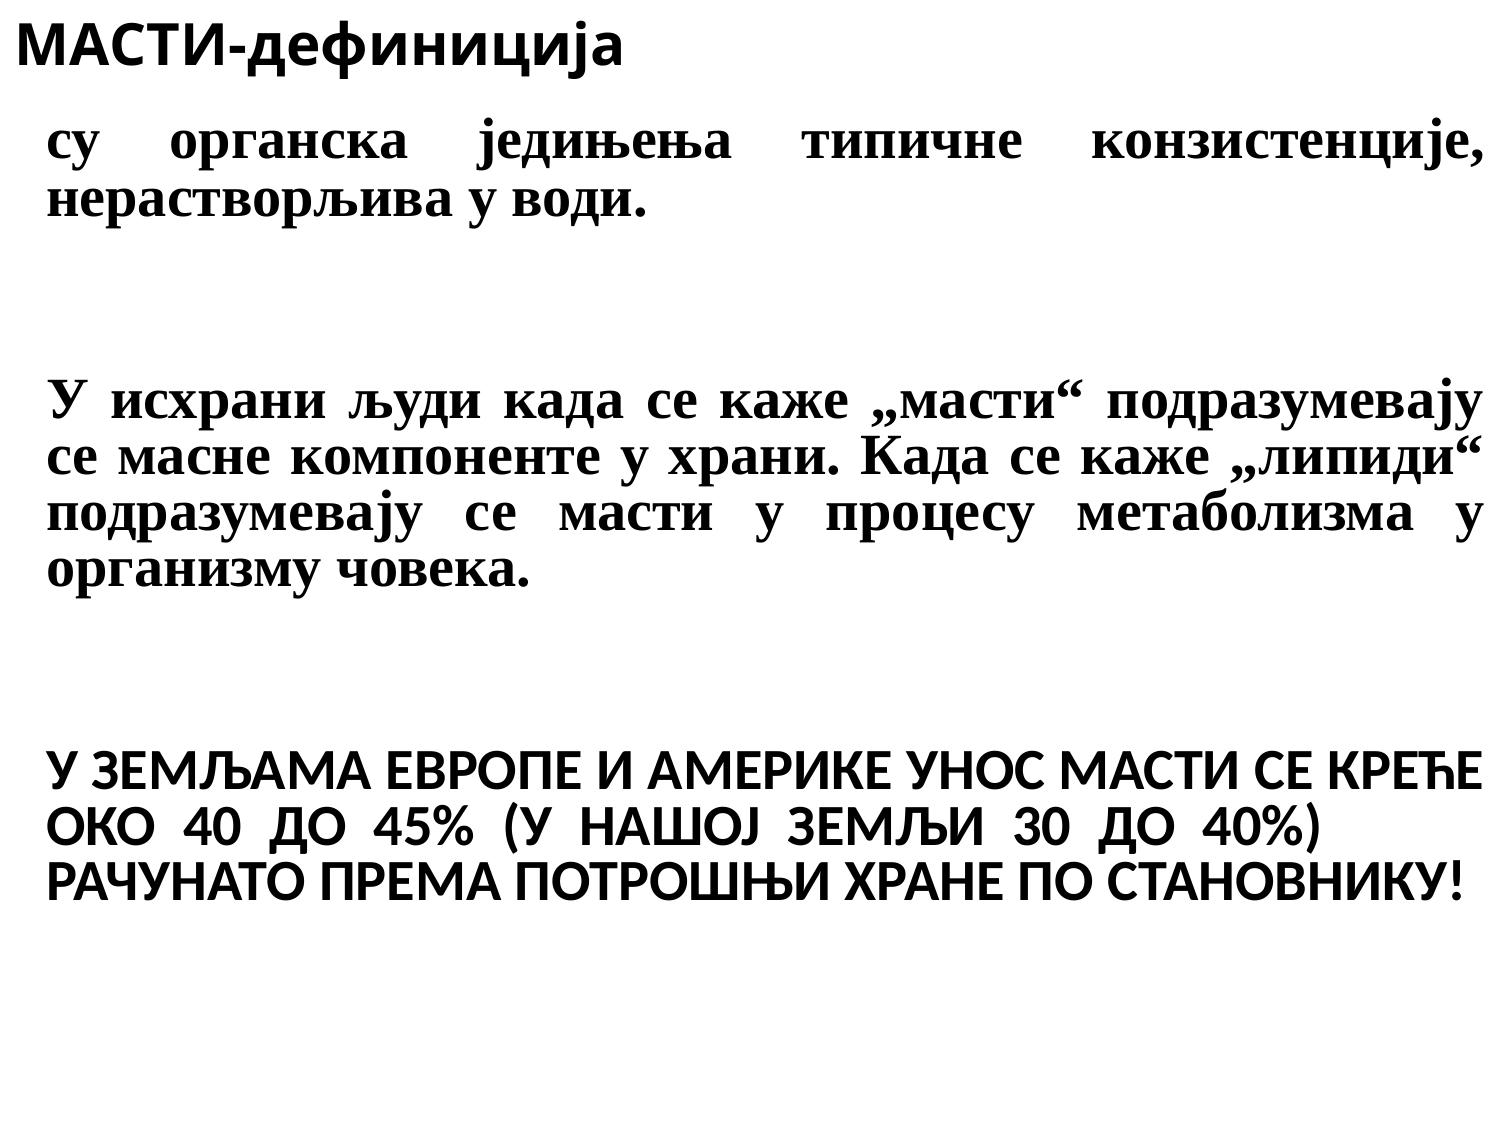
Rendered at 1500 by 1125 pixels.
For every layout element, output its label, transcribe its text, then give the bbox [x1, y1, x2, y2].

text_box МАСТИ-дефиниција [0, 0, 1312, 85]
subtitle су органска једињења типичне конзистенције, нерастворљива у води. У исхрани људи када се каже „масти“ подразумевају се масне компоненте у храни. Када се каже „липиди“ подразумевају се масти у процесу метаболизма у организму човека. У ЗЕМЉАМА ЕВРОПЕ И АМЕРИКЕ УНОС МАСТИ СЕ КРЕЋЕ ОКО 40 ДО 45% (У НАШОЈ ЗЕМЉИ 30 ДО 40%) РАЧУНАТО ПРЕМА ПОТРОШЊИ ХРАНЕ ПО СТАНОВНИКУ! [0, 99, 1500, 1075]
